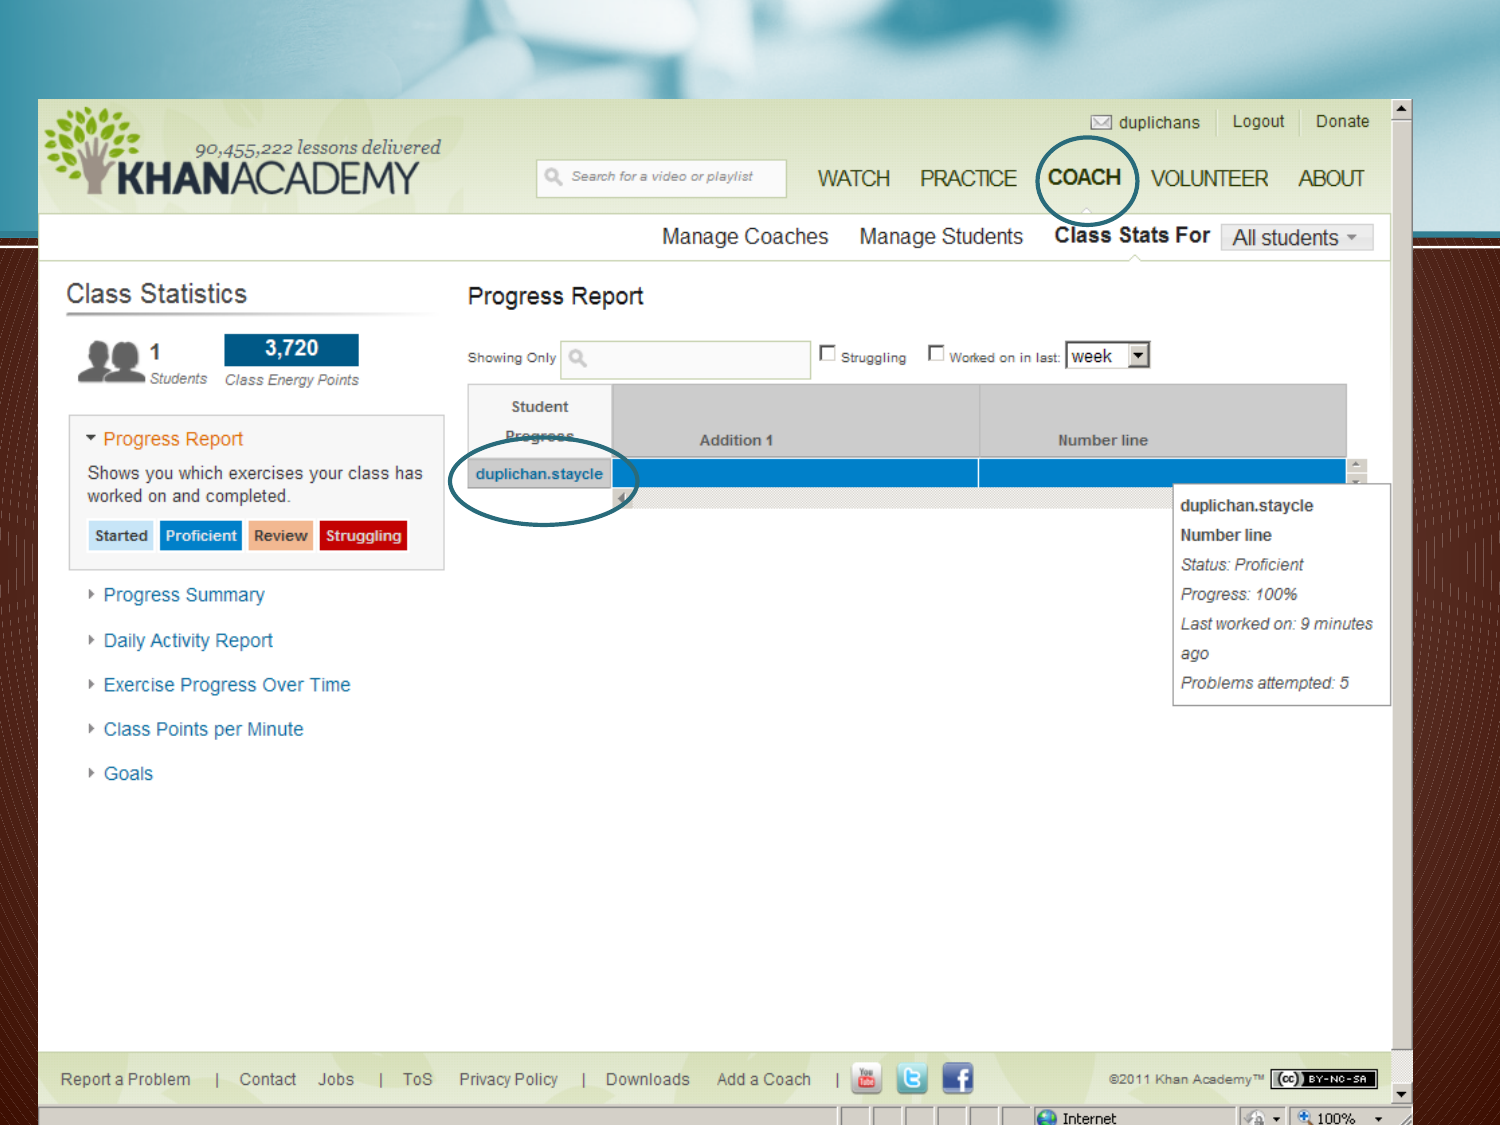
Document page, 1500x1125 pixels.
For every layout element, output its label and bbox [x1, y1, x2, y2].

list [38, 99, 1413, 1125]
